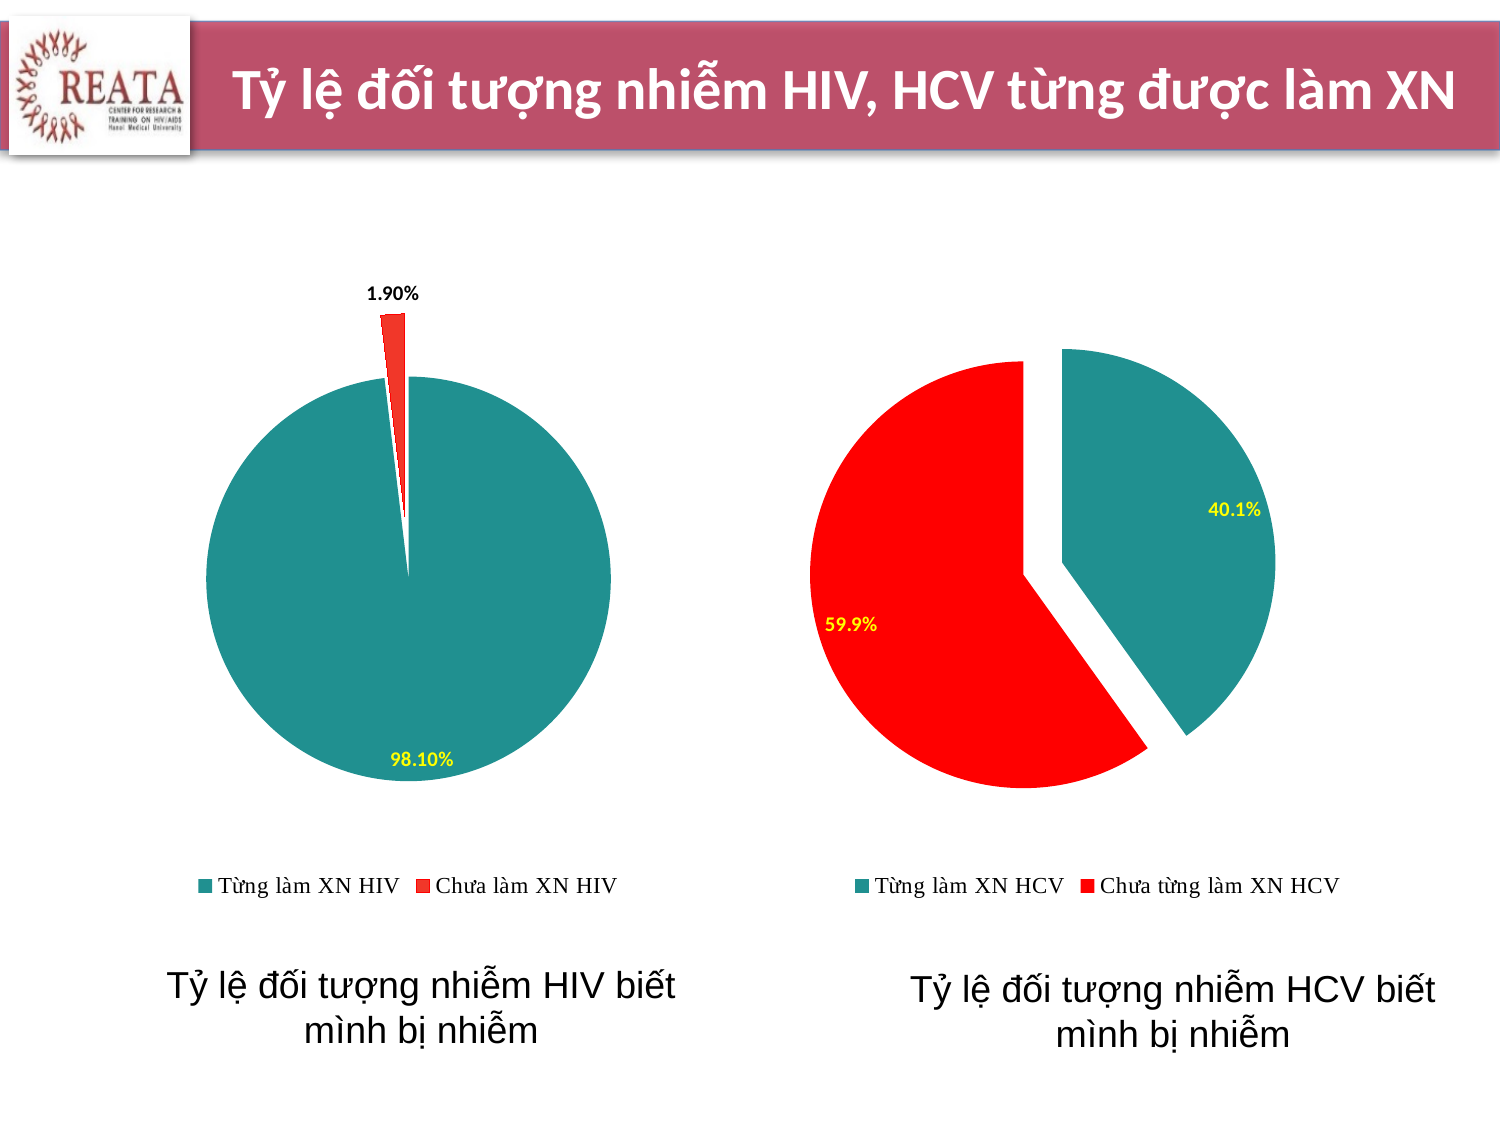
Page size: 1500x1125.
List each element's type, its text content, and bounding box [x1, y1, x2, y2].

text_box Tỷ lệ đối tượng nhiễm HCV biết mình bị nhiễm [877, 958, 1469, 1063]
picture [9, 16, 190, 155]
text_box Tỷ lệ đối tượng nhiễm HIV biết mình bị nhiễm [130, 953, 713, 1059]
title Tỷ lệ đối tượng nhiễm HIV, HCV từng được làm XN [204, 37, 1486, 135]
chart [10, 242, 1462, 905]
